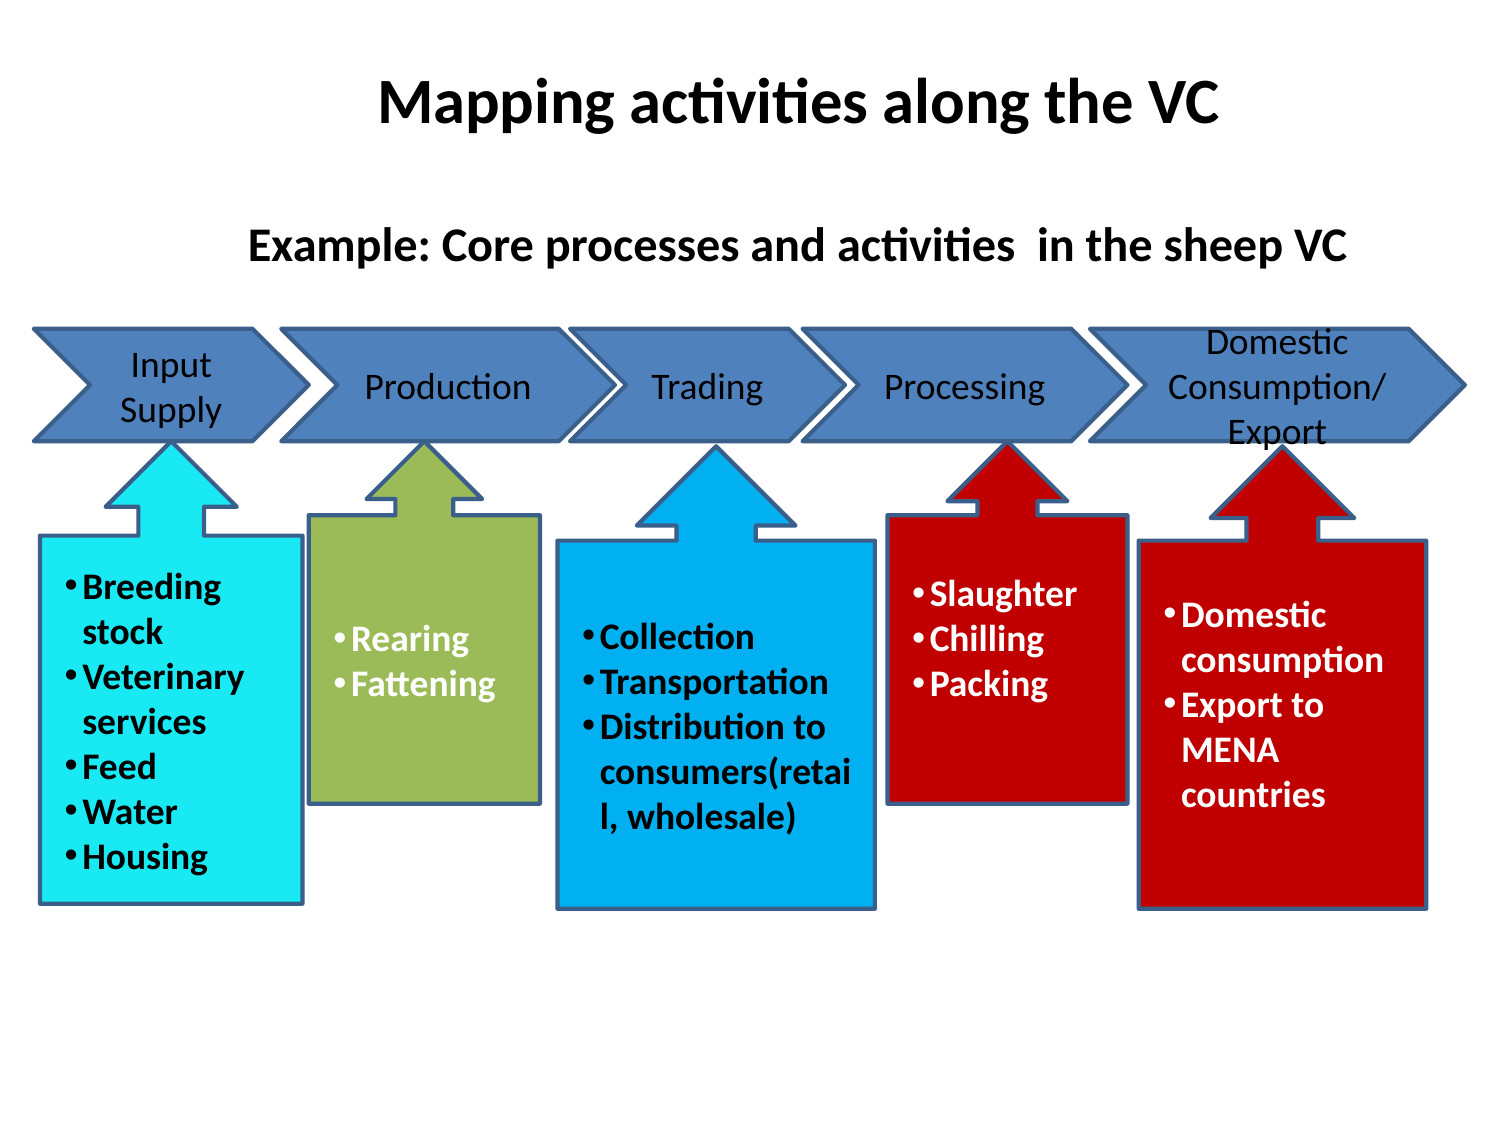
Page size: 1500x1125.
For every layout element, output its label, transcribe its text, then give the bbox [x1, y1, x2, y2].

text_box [33, 328, 1466, 909]
title Mapping activities along the VC Example: Core processes and activities in the sheep VC [97, 50, 1500, 280]
